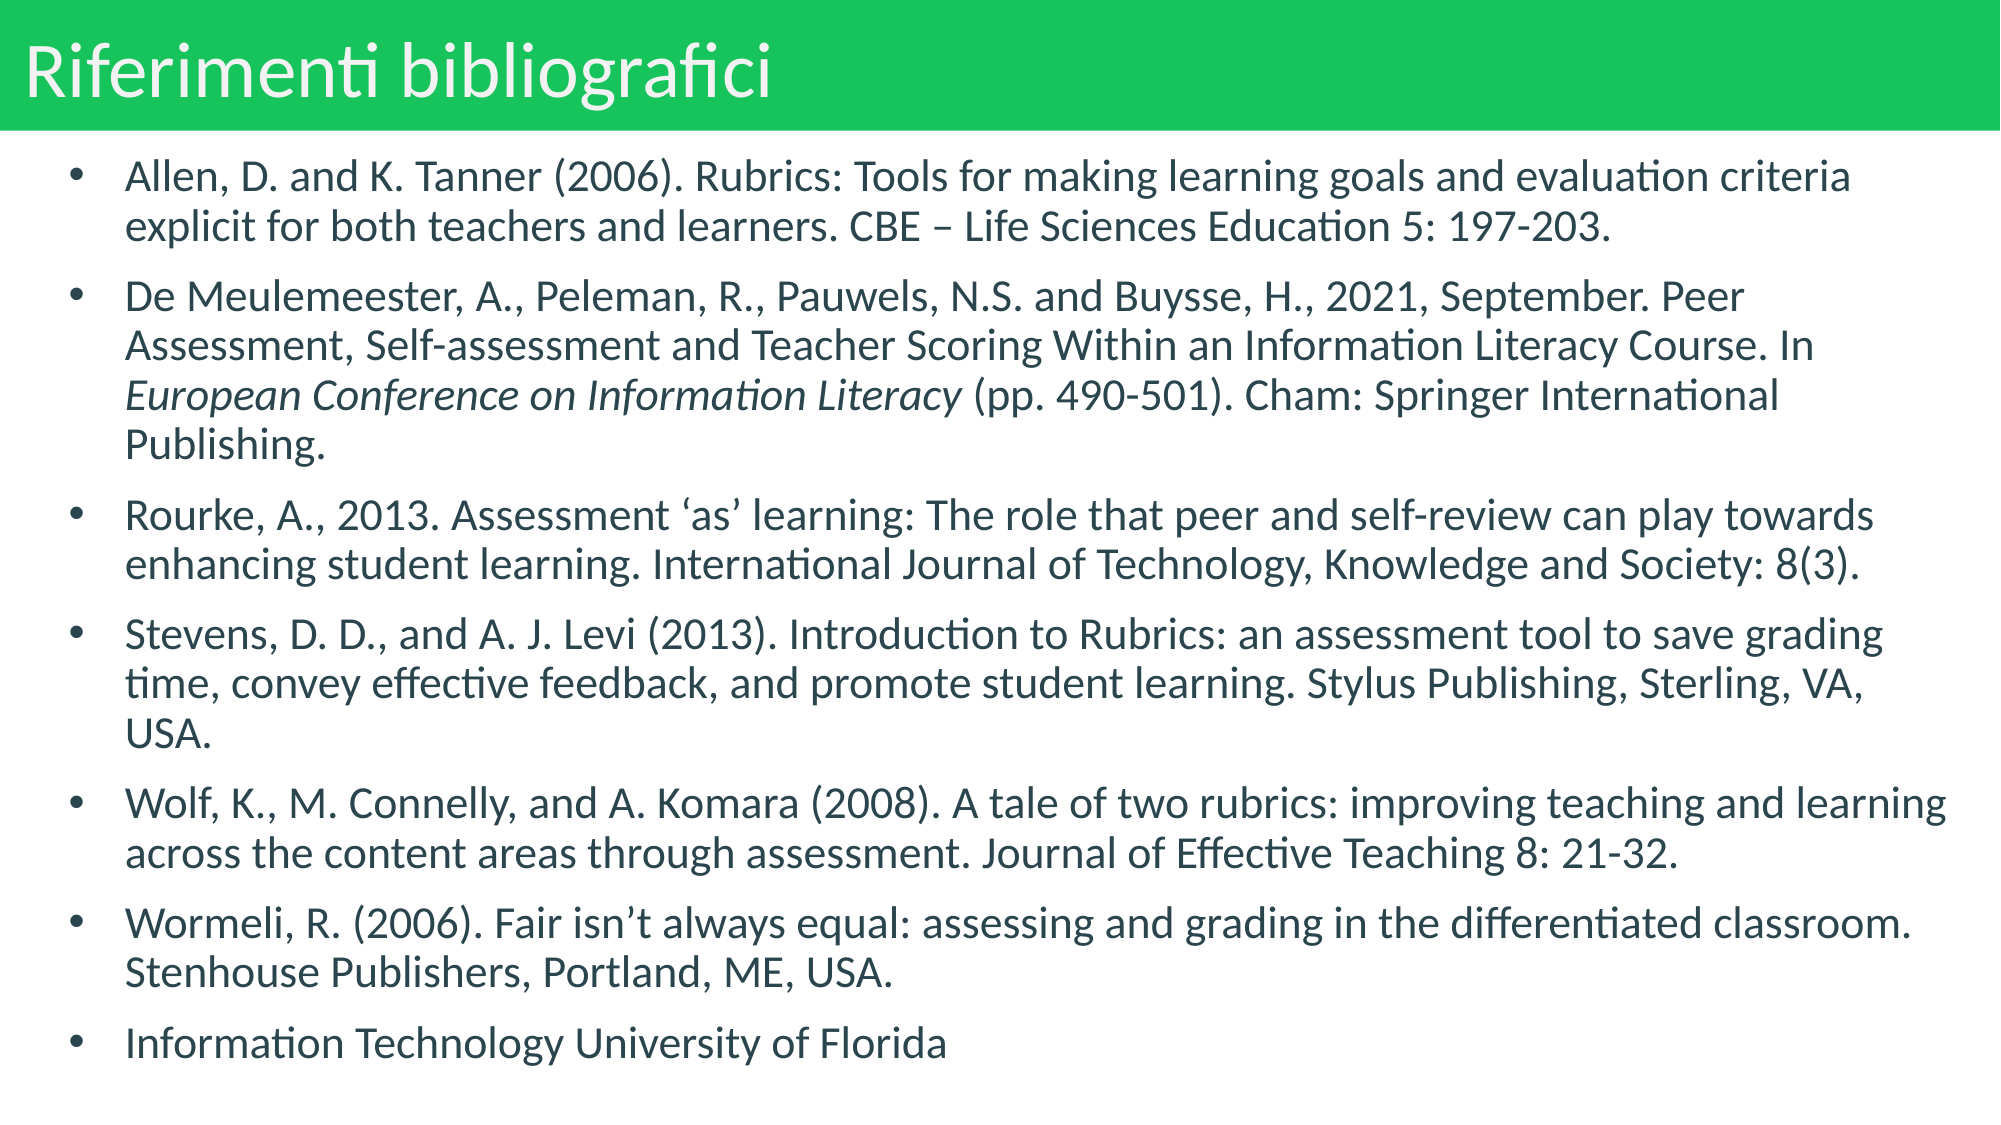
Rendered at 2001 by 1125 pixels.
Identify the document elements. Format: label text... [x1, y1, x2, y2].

list Allen, D. and K. Tanner (2006). Rubrics: Tools for making learning goals and evaluation criteria explicit for both teachers and learners. CBE – Life Sciences Education 5: 197-203. De Meulemeester, A., Peleman, R., Pauwels, N.S. and Buysse, H., 2021, September. Peer Assessment, Self-assessment and Teacher Scoring Within an Information Literacy Course. In European Conference on Information Literacy (pp. 490-501). Cham: Springer International Publishing. Rourke, A., 2013. Assessment ‘as’ learning: The role that peer and self-review can play towards enhancing student learning. International Journal of Technology, Knowledge and Society: 8(3). Stevens, D. D., and A. J. Levi (2013). Introduction to Rubrics: an assessment tool to save grading time, convey effective feedback, and promote student learning. Stylus Publishing, Sterling, VA, USA. Wolf, K., M. Connelly, and A. Komara (2008). A tale of two rubrics: improving teaching and learning across the content areas through assessment. Journal of Effective Teaching 8: 21-32. Wormeli, R. (2006). Fair isn’t always equal: assessing and grading in the differentiated classroom. Stenhouse Publishers, Portland, ME, USA. Information Technology University of Florida [16, 144, 1976, 1108]
title Riferimenti bibliografici [16, 13, 1976, 131]
